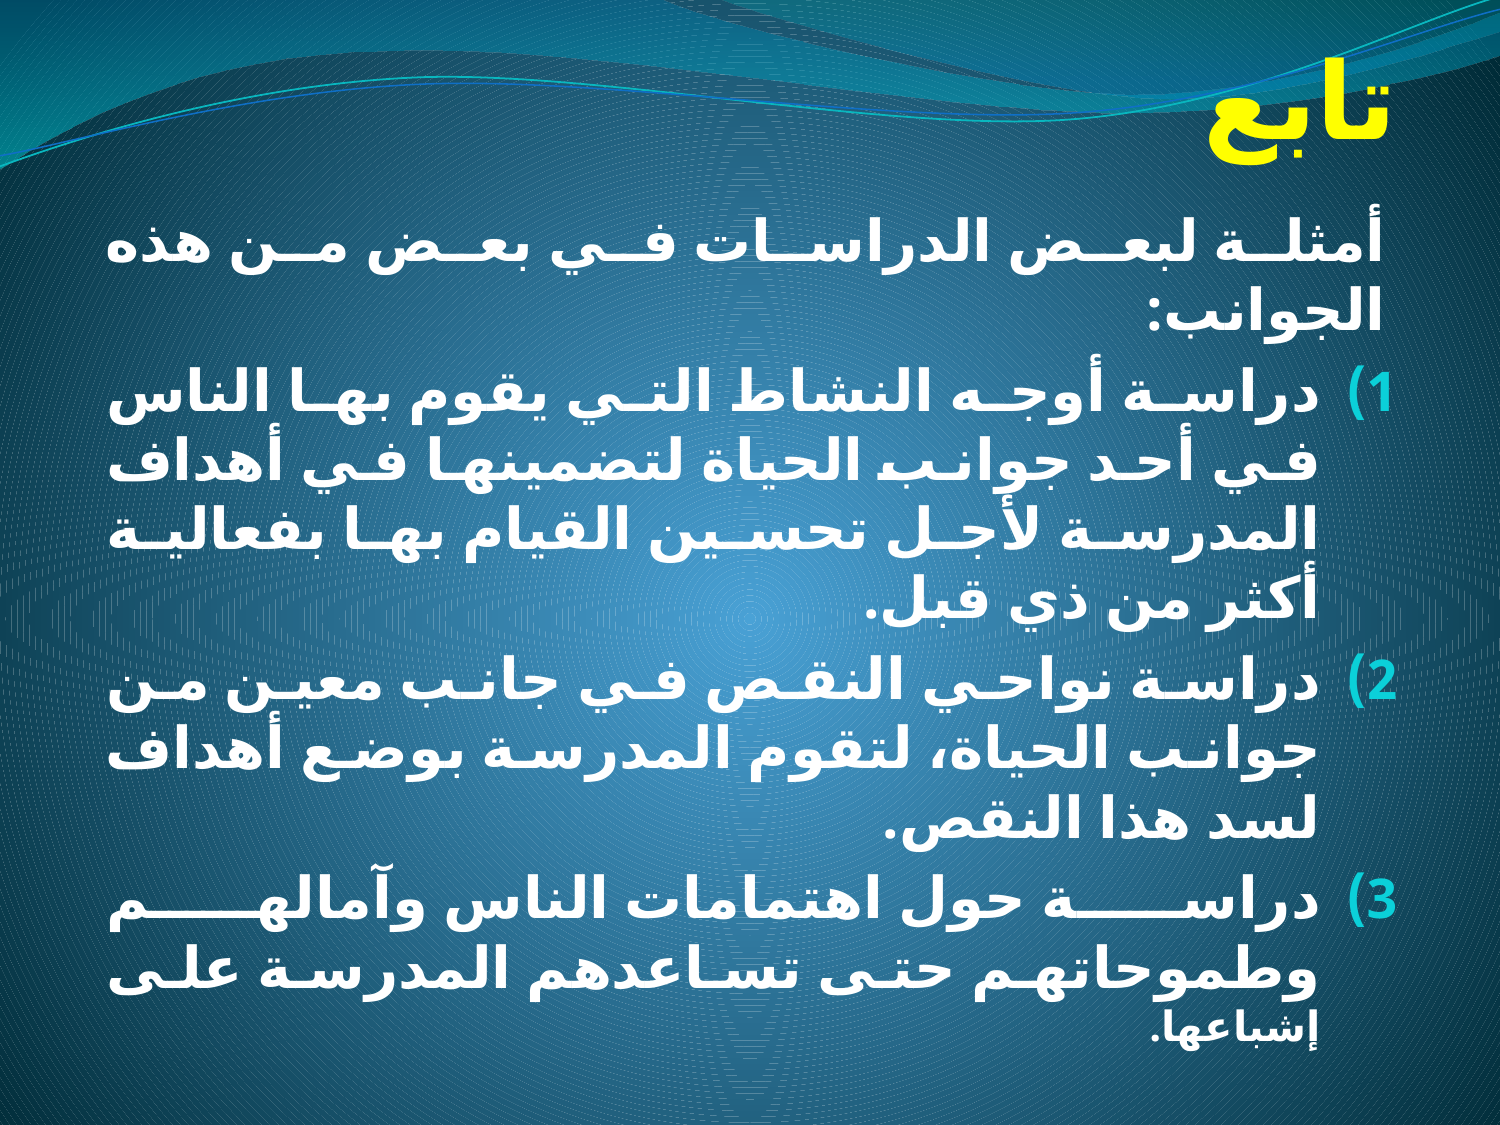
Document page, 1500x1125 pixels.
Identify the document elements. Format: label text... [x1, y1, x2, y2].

subtitle أمثلة لبعض الدراسات في بعض من هذه الجوانب: دراسة أوجه النشاط التي يقوم بها الناس في أحد جوانب الحياة لتضمينها في أهداف المدرسة لأجل تحسين القيام بها بفعالية أكثر من ذي قبل. دراسة نواحي النقص في جانب معين من جوانب الحياة، لتقوم المدرسة بوضع أهداف لسد هذا النقص. دراسة حول اهتمامات الناس وآمالهم وطموحاتهم حتى تساعدهم المدرسة على إشباعها. [100, 196, 1389, 1059]
title تابع [112, 30, 1401, 161]
